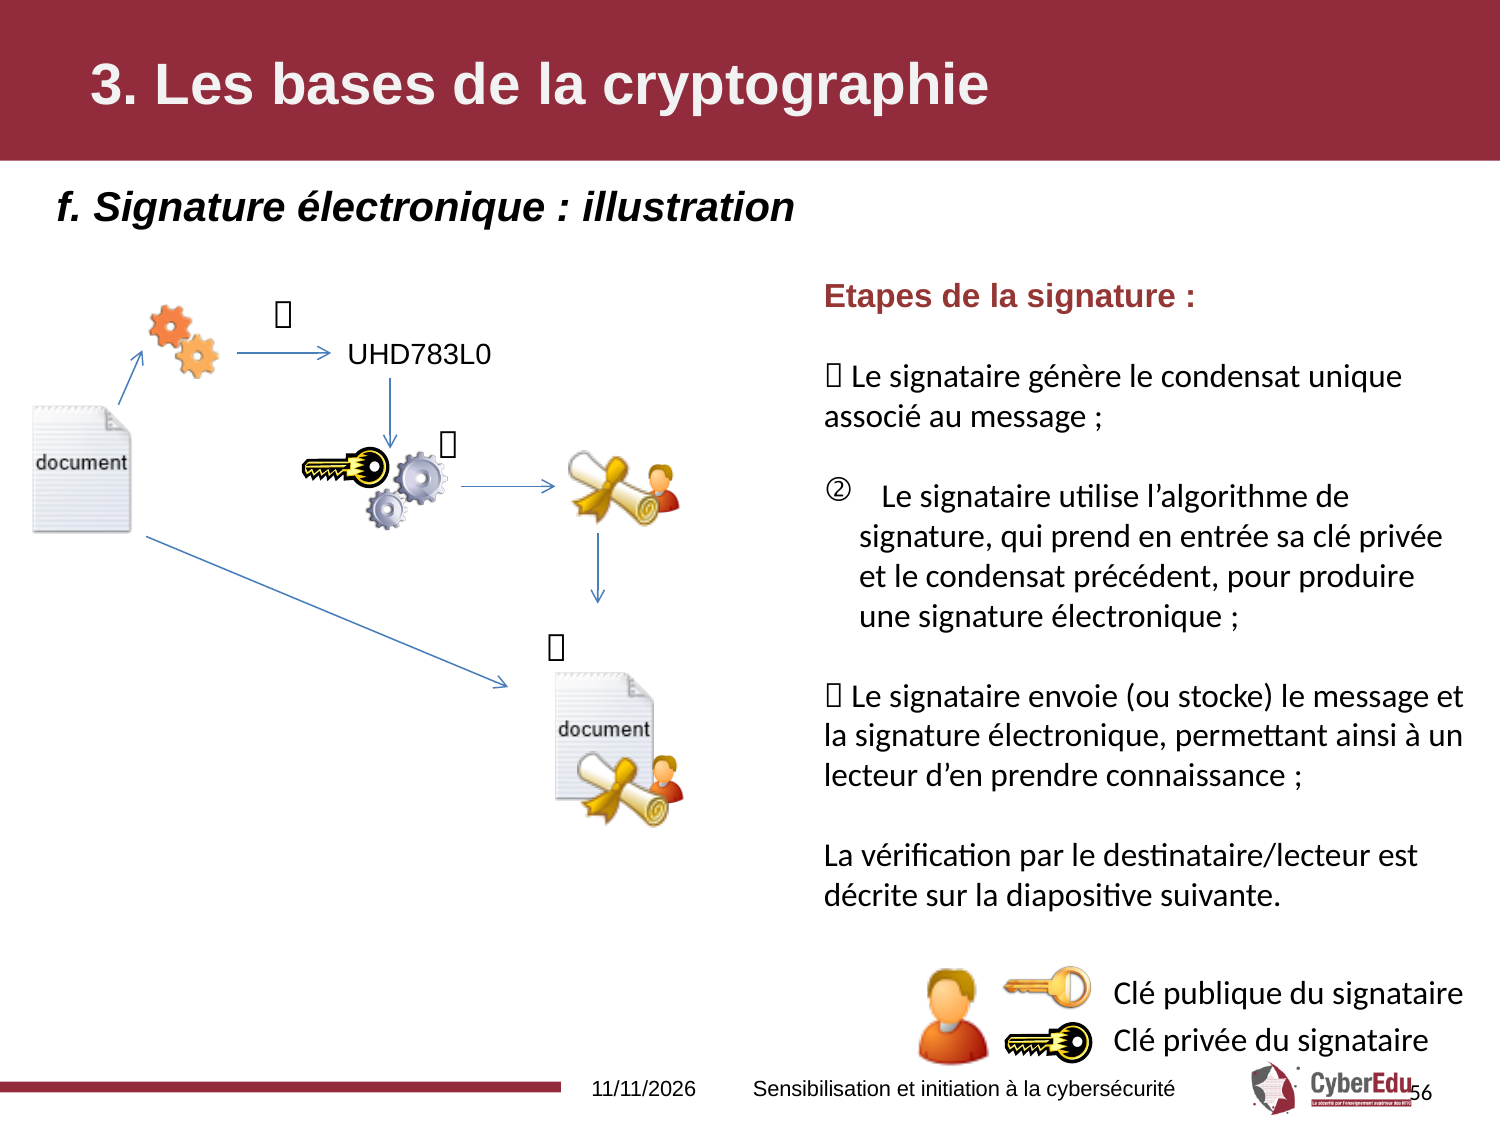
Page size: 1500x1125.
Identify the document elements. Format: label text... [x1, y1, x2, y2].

text_box Etapes de la signature :  Le signataire génère le condensat unique associé au message ; Le signataire utilise l’algorithme de signature, qui prend en entrée sa clé privée et le condensat précédent, pour produire une signature électronique ;  Le signataire envoie (ou stocke) le message et la signature électronique, permettant ainsi à un lecteur d’en prendre connaissance ; La vérification par le destinataire/lecteur est décrite sur la diapositive suivante. [809, 267, 1483, 921]
title 3. Les bases de la cryptographie [75, 1, 1425, 161]
text_box Clé publique du signataire [1098, 964, 1483, 1011]
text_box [118, 349, 143, 406]
text_box  [530, 617, 583, 677]
picture [147, 304, 222, 379]
text_box  [422, 414, 475, 474]
picture [1246, 1067, 1412, 1115]
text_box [555, 671, 692, 838]
text_box f. Signature électronique : illustration [41, 172, 1471, 268]
picture [567, 441, 688, 537]
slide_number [561, 1057, 727, 1118]
text_box  [257, 283, 310, 344]
picture [303, 438, 449, 534]
picture [17, 404, 147, 534]
picture [903, 940, 1096, 1068]
text_box UHD783L0 [332, 327, 507, 378]
footer Sensibilisation et initiation à la cybersécurité [738, 1057, 1236, 1118]
text_box Clé privée du signataire [1098, 1011, 1483, 1067]
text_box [145, 536, 509, 688]
